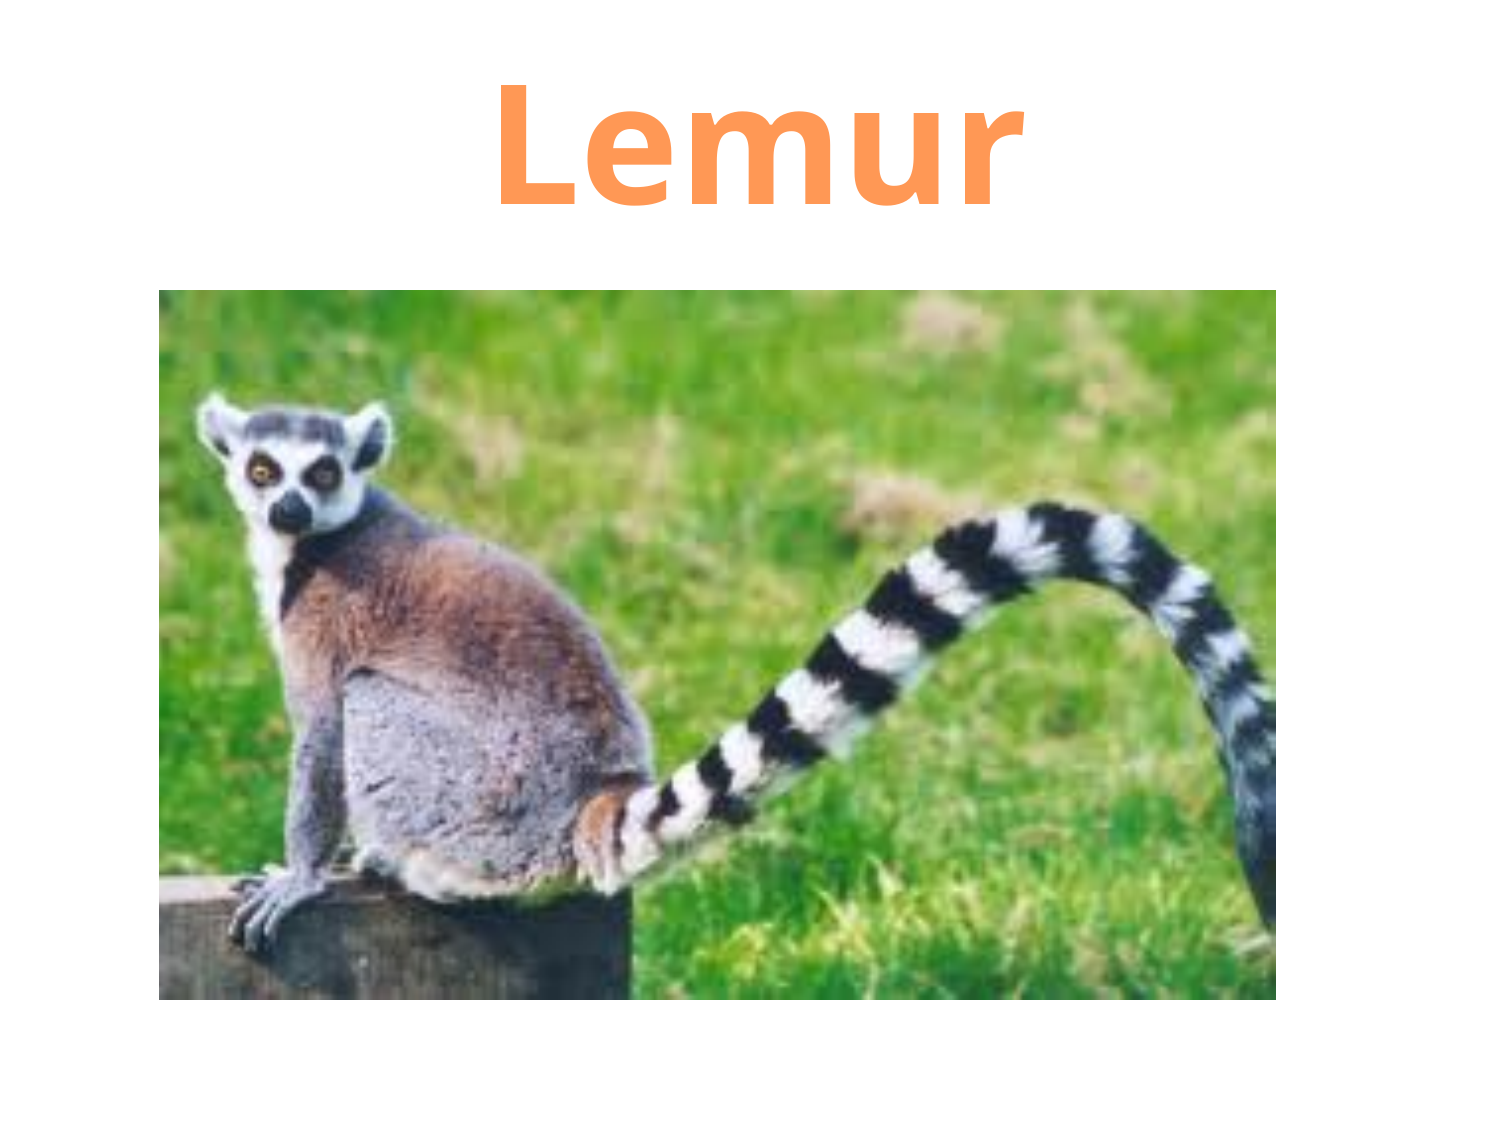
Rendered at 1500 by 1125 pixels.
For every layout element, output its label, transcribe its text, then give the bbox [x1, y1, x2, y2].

text_box Lemur [471, 30, 1044, 246]
picture [159, 290, 1277, 1000]
